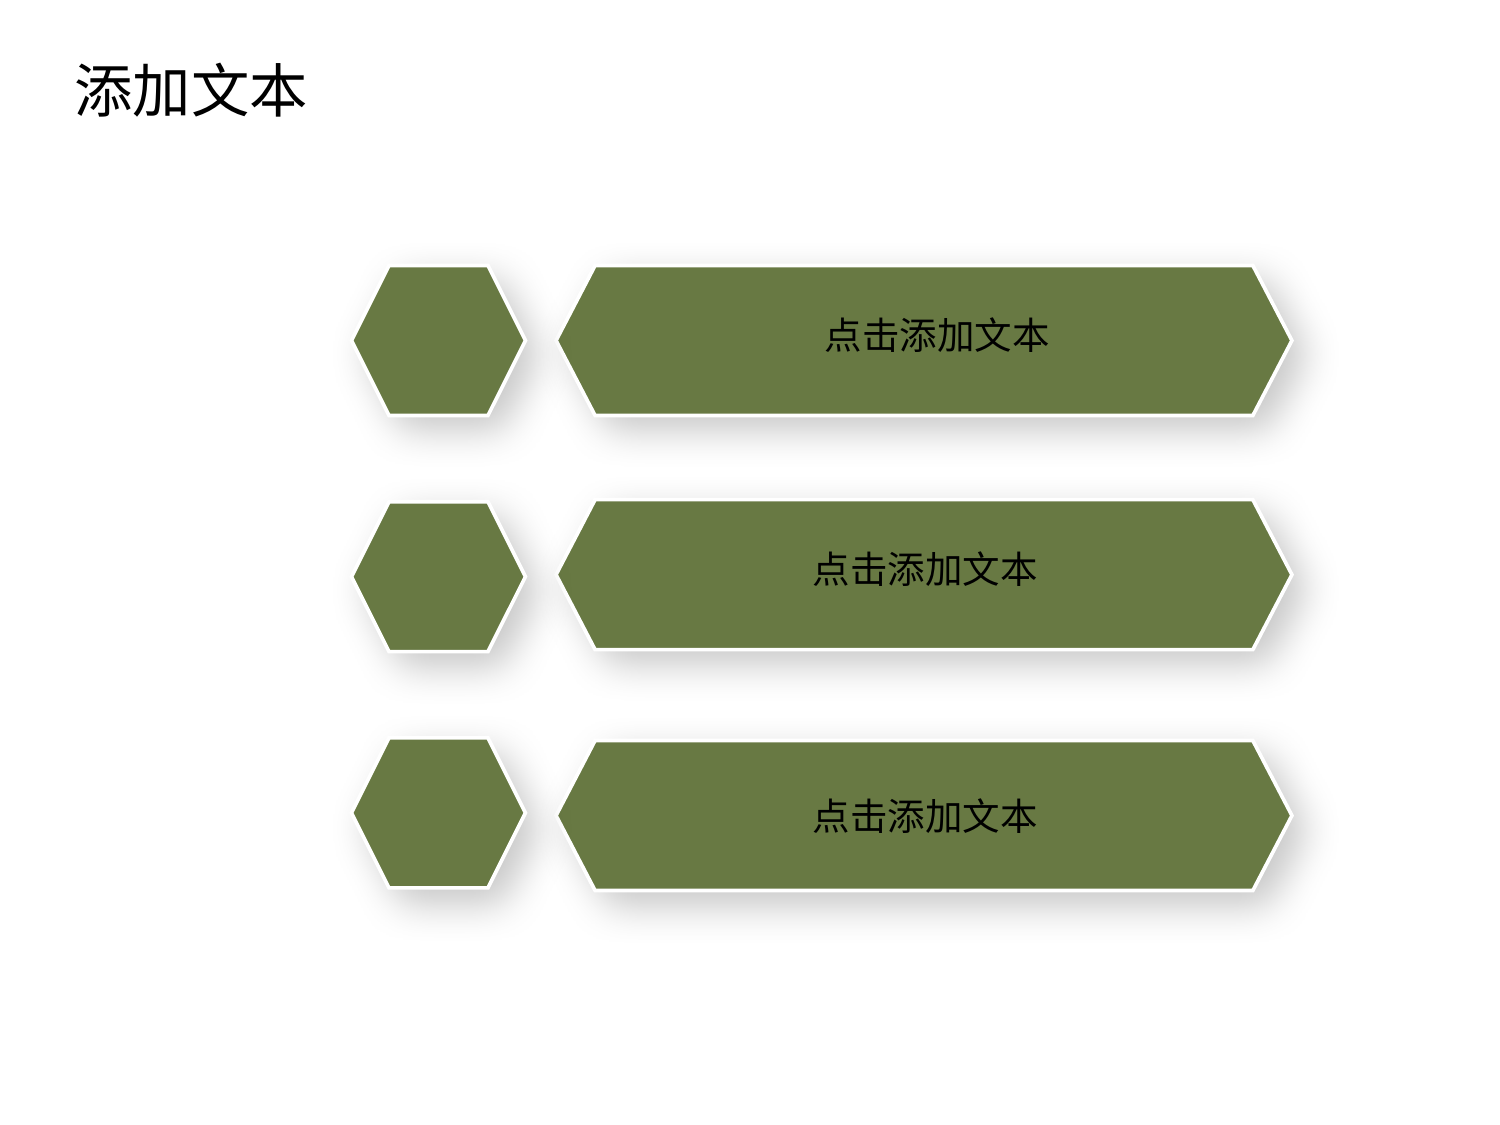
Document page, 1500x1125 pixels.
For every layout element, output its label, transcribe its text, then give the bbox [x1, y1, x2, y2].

text_box [556, 499, 1292, 650]
text_box [351, 737, 526, 888]
text_box 点击添加文本 [798, 785, 1053, 845]
text_box [556, 265, 1292, 416]
text_box [556, 740, 1292, 891]
text_box 点击添加文本 [798, 538, 1053, 599]
text_box 点击添加文本 [809, 304, 1065, 365]
text_box 添加文本 [60, 46, 323, 132]
text_box [351, 265, 526, 416]
text_box [351, 501, 526, 652]
